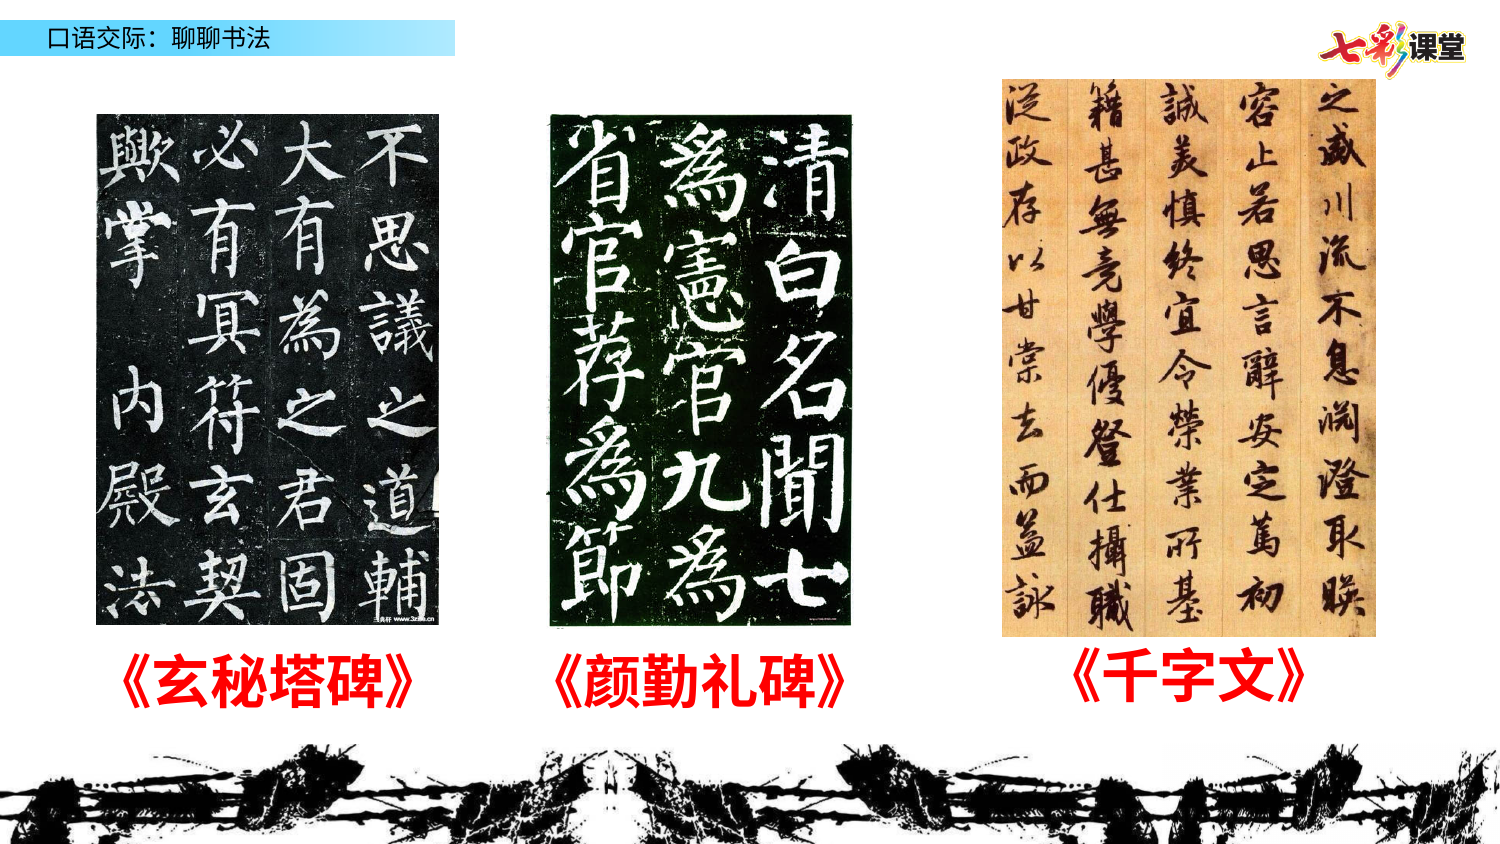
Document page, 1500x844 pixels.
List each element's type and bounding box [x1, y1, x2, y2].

text_box [507, 114, 894, 724]
text_box [76, 114, 461, 724]
text_box [1001, 79, 1377, 718]
picture [1163, 744, 1500, 844]
picture [1316, 20, 1468, 80]
picture [0, 744, 1162, 844]
